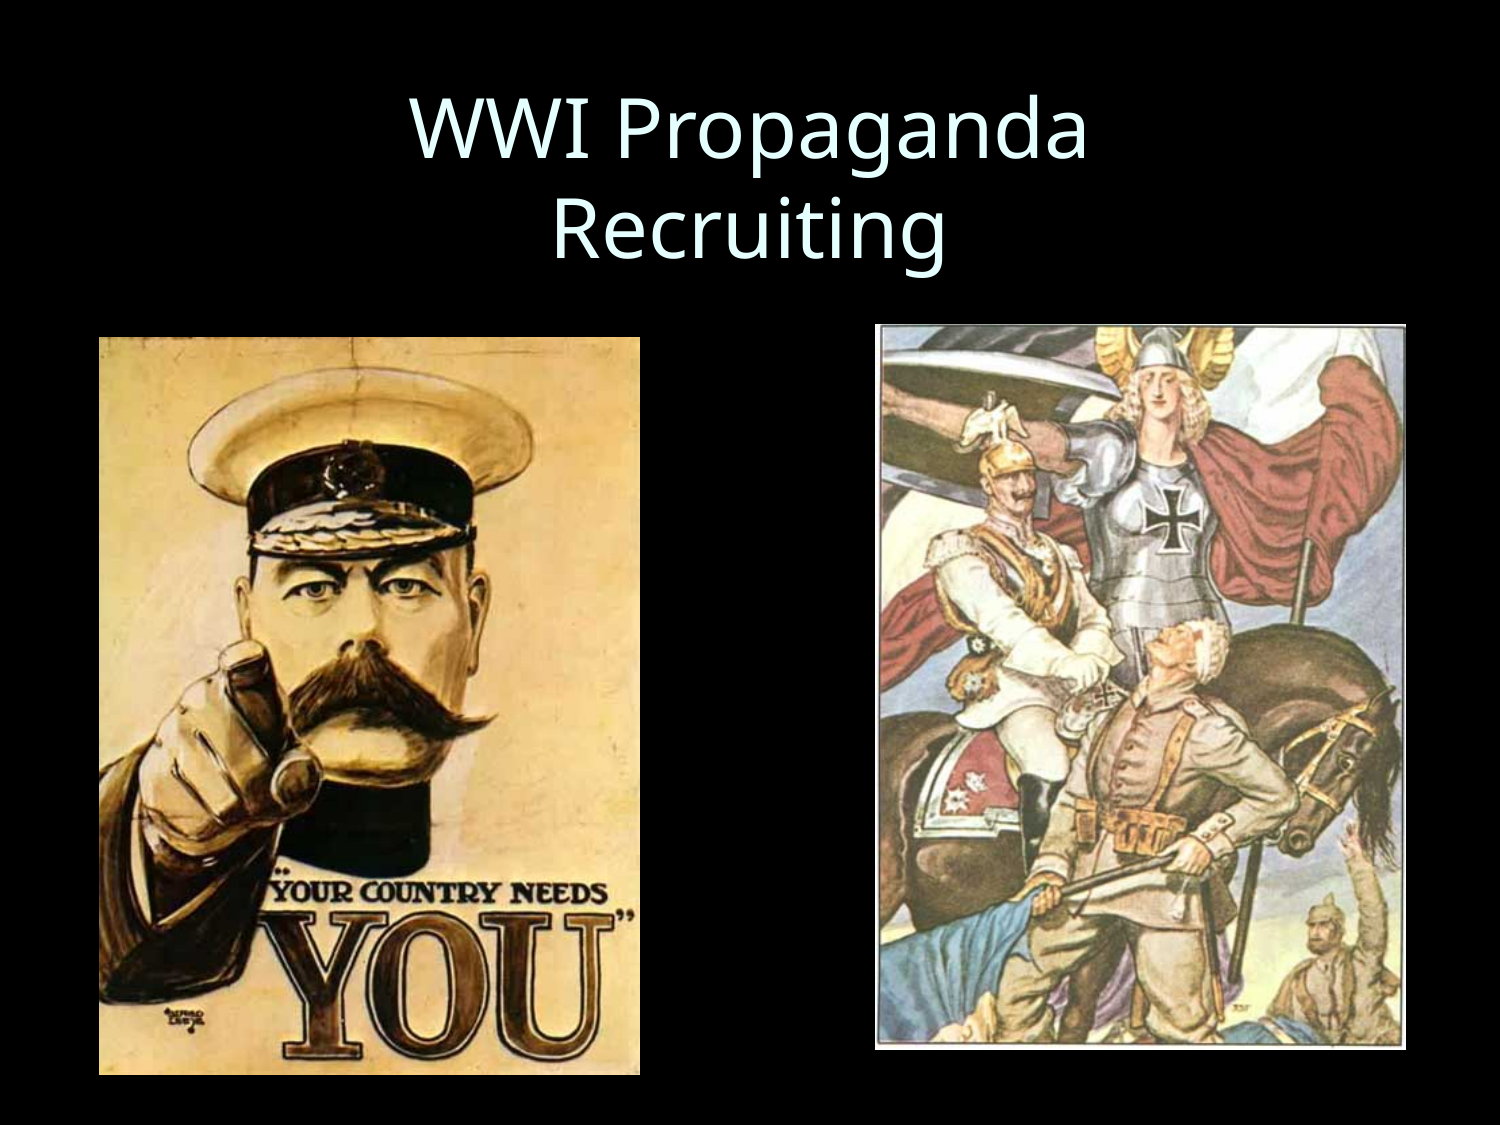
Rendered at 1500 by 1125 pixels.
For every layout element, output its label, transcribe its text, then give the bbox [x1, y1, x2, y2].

title WWI Propaganda Recruiting [74, 62, 1426, 288]
picture [99, 337, 640, 1076]
picture [874, 324, 1406, 1051]
